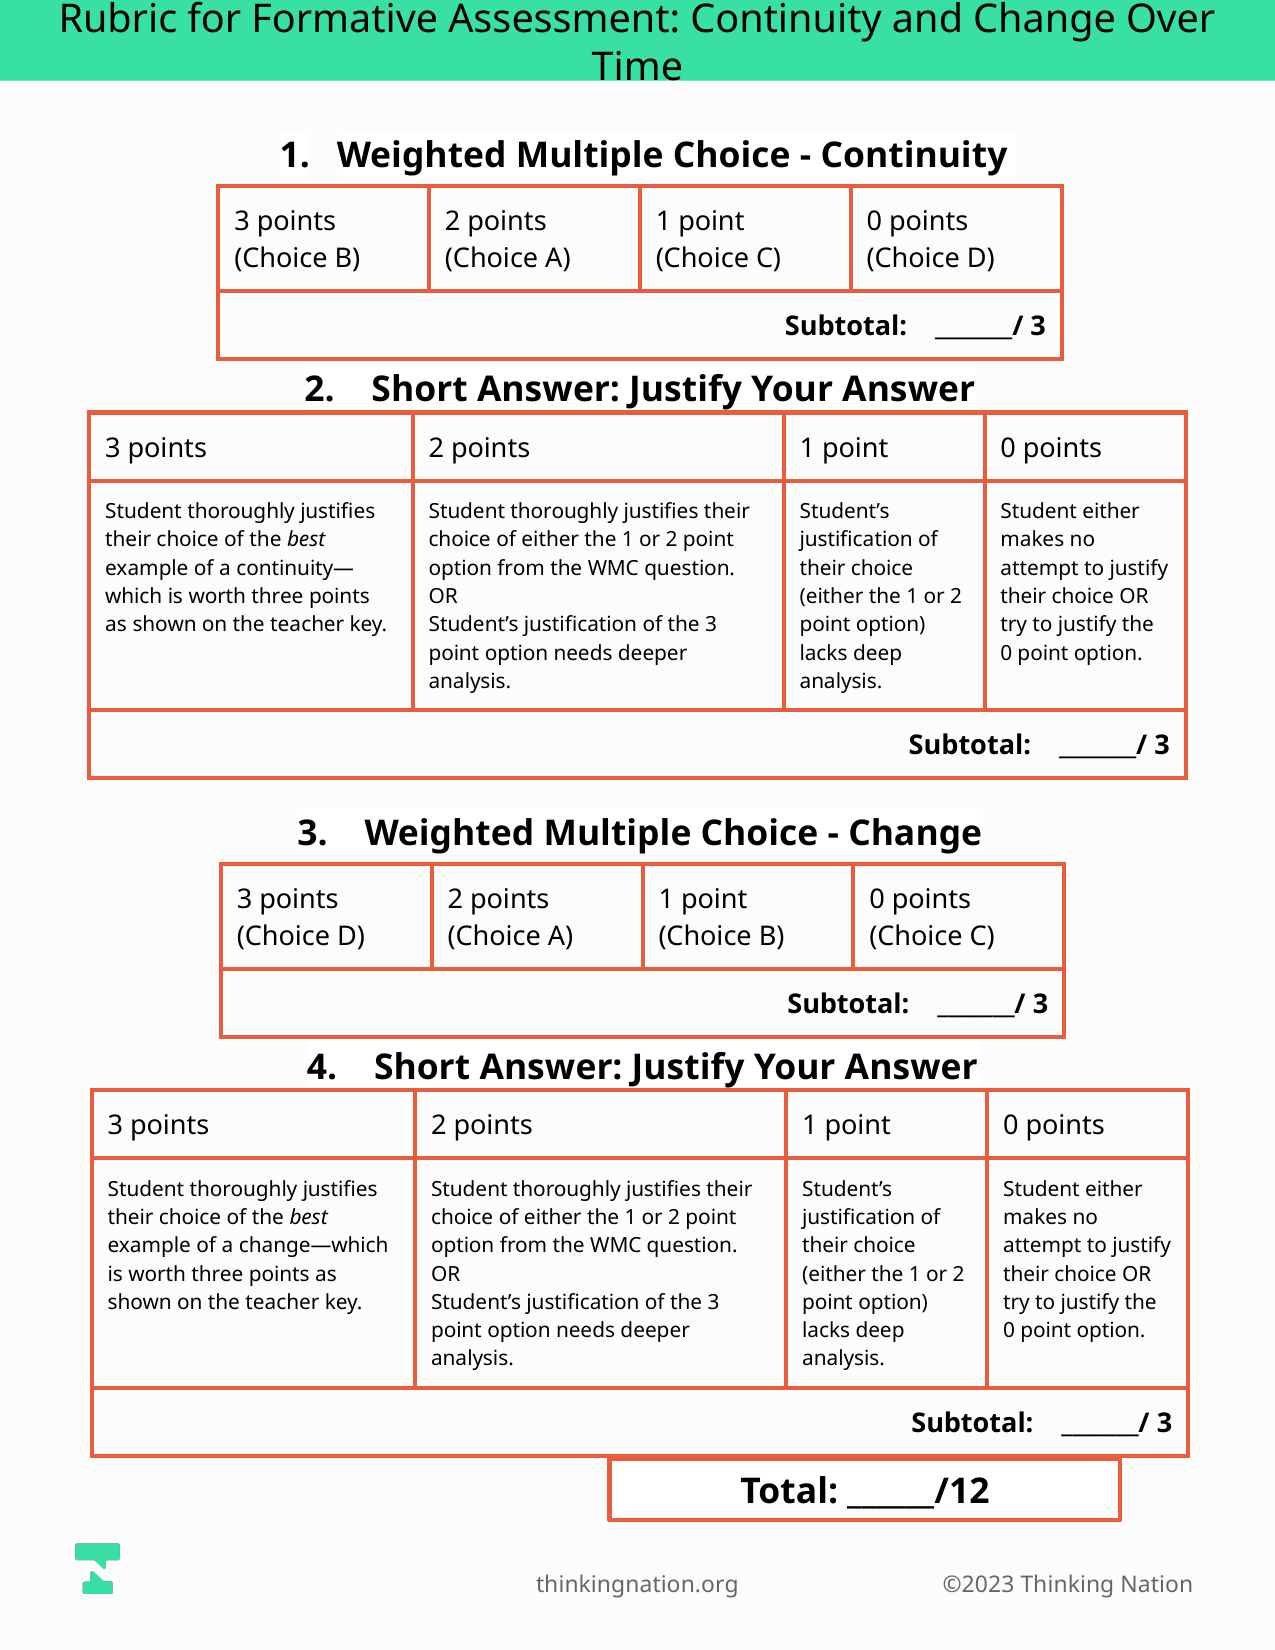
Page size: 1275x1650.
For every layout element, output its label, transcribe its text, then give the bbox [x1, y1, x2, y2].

text_box 2. Short Answer: Justify Your Answer [248, 350, 1032, 410]
table_cell Student thoroughly justifies their choice of either the 1 or 2 point option from the WMC question. OR Student’s justification of the 3 point option needs deeper analysis. [417, 1160, 784, 1386]
table_cell Subtotal: _______/ 3 [223, 971, 1062, 1035]
text_box Total: ______/12 [609, 1458, 1121, 1521]
text_box ©2023 Thinking Nation [907, 1553, 1210, 1605]
table_cell Subtotal: _______/ 3 [91, 712, 1184, 776]
table_header 3 points (Choice D) [223, 866, 430, 967]
text_box Rubric for Formative Assessment: Continuity and Change Over Time [0, 0, 1275, 81]
text_box 3. Weighted Multiple Choice - Change [192, 793, 1088, 864]
table_header 3 points [94, 1092, 413, 1156]
table_header 3 points (Choice B) [220, 188, 427, 289]
text_box thinkingnation.org [486, 1553, 789, 1605]
table_header 2 points (Choice A) [434, 866, 641, 967]
table_header 0 points (Choice D) [853, 188, 1060, 289]
table_header 1 point (Choice B) [645, 866, 851, 967]
table_header 1 point (Choice C) [642, 188, 849, 289]
table_cell Student’s justification of their choice (either the 1 or 2 point option) lacks deep analysis. [786, 483, 983, 708]
table_header 3 points [91, 415, 411, 479]
table_header 0 points [987, 415, 1184, 479]
text_box 4. Short Answer: Justify Your Answer [250, 1027, 1035, 1088]
table_header 0 points (Choice C) [855, 866, 1062, 967]
table_cell Student thoroughly justifies their choice of the best example of a continuity—which is worth three points as shown on the teacher key. [91, 483, 411, 708]
table_header 2 points (Choice A) [431, 188, 638, 289]
table_cell Student either makes no attempt to justify their choice OR try to justify the 0 point option. [989, 1160, 1186, 1386]
table_cell Student either makes no attempt to justify their choice OR try to justify the 0 point option. [987, 483, 1184, 708]
table_cell Student thoroughly justifies their choice of either the 1 or 2 point option from the WMC question. OR Student’s justification of the 3 point option needs deeper analysis. [415, 483, 782, 708]
table_cell Subtotal: _______/ 3 [94, 1390, 1186, 1454]
table_header 1 point [788, 1092, 985, 1156]
table_header 2 points [415, 415, 782, 479]
table_cell Subtotal: _______/ 3 [220, 293, 1060, 357]
picture [62, 1533, 133, 1604]
table_header 2 points [417, 1092, 784, 1156]
table_header 0 points [989, 1092, 1186, 1156]
table_header 1 point [786, 415, 983, 479]
text_box Weighted Multiple Choice - Continuity [189, 116, 1086, 187]
table_cell Student thoroughly justifies their choice of the best example of a change—which is worth three points as shown on the teacher key. [94, 1160, 413, 1386]
table_cell Student’s justification of their choice (either the 1 or 2 point option) lacks deep analysis. [788, 1160, 985, 1386]
